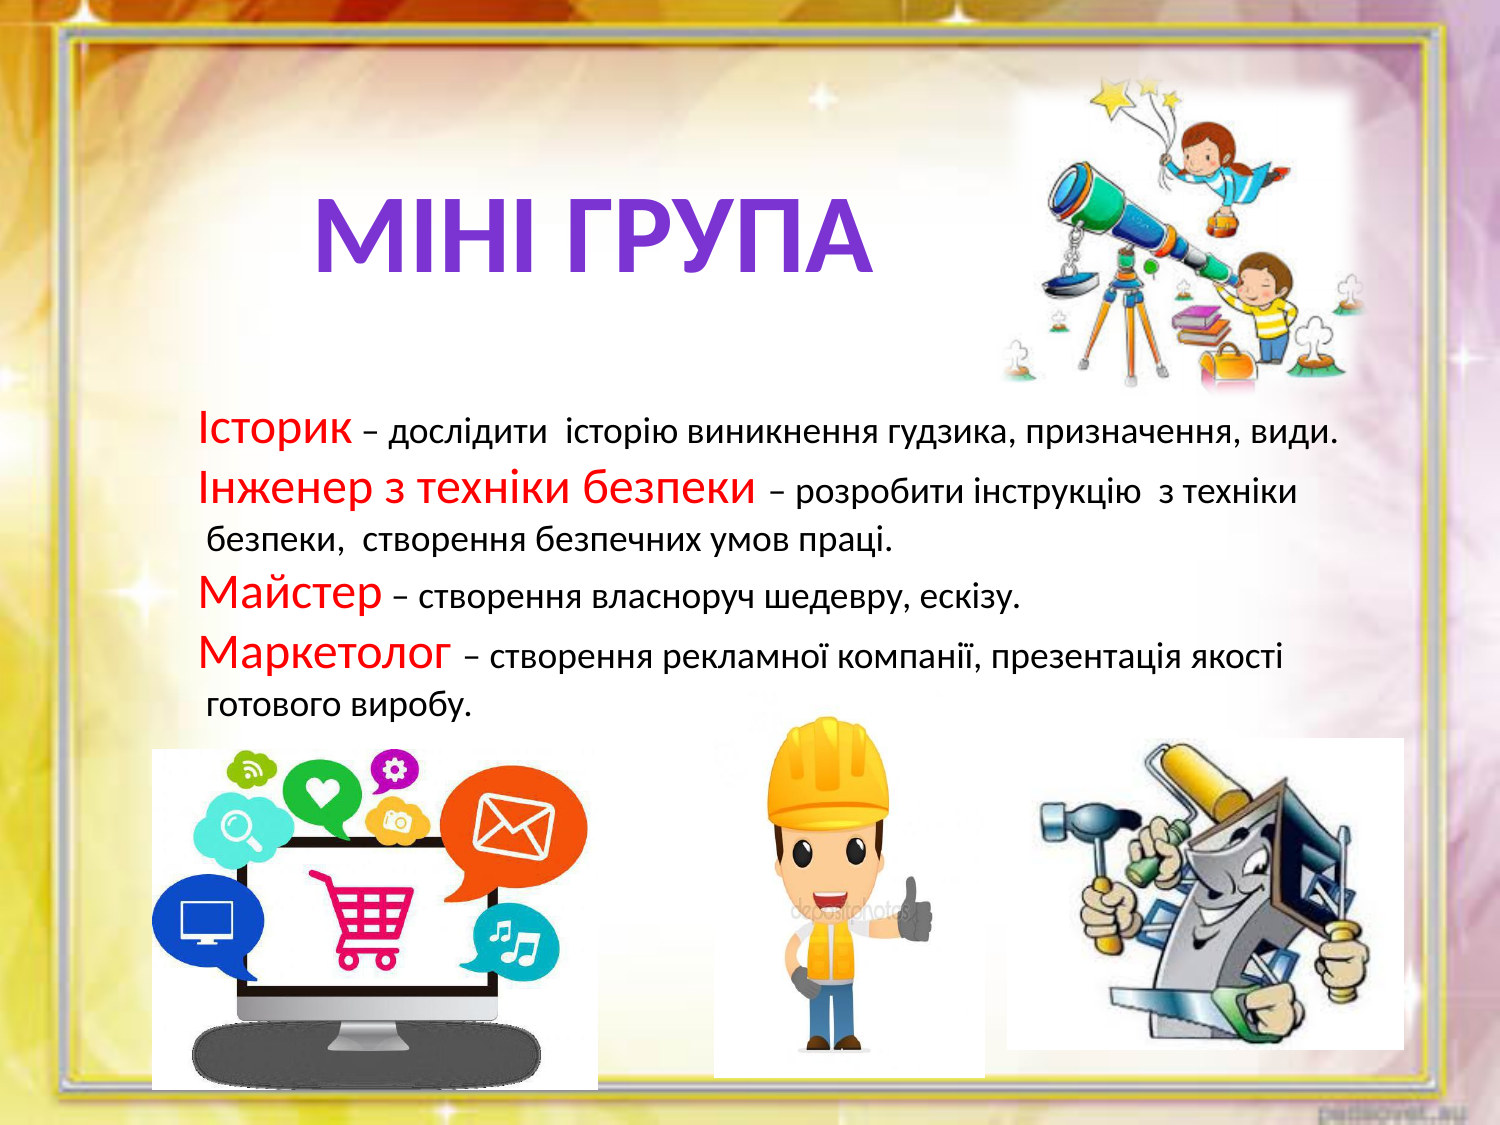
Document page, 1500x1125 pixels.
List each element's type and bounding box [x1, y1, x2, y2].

picture [152, 749, 598, 1091]
picture [714, 691, 985, 1079]
picture [995, 70, 1372, 399]
list [0, 0, 1500, 1125]
picture [1007, 738, 1404, 1050]
